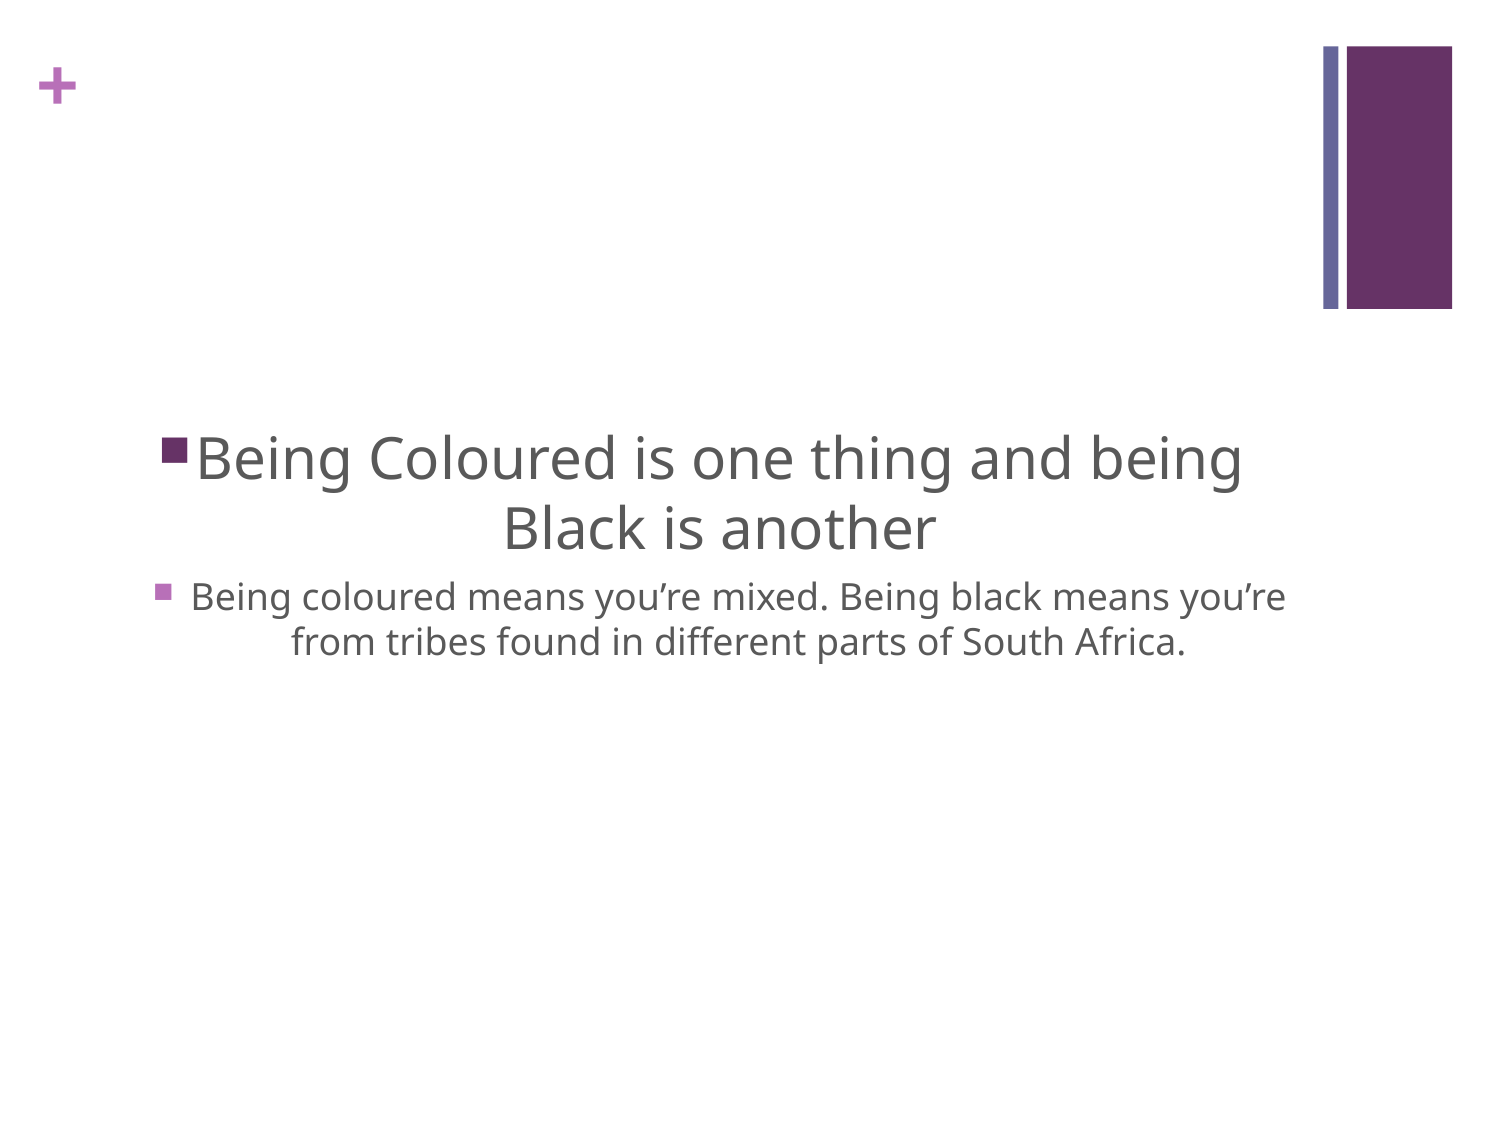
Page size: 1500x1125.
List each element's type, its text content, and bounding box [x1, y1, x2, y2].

list Being Coloured is one thing and being Black is another Being coloured means you’re mixed. Being black means you’re from tribes found in different parts of South Africa. [81, 79, 1322, 1005]
